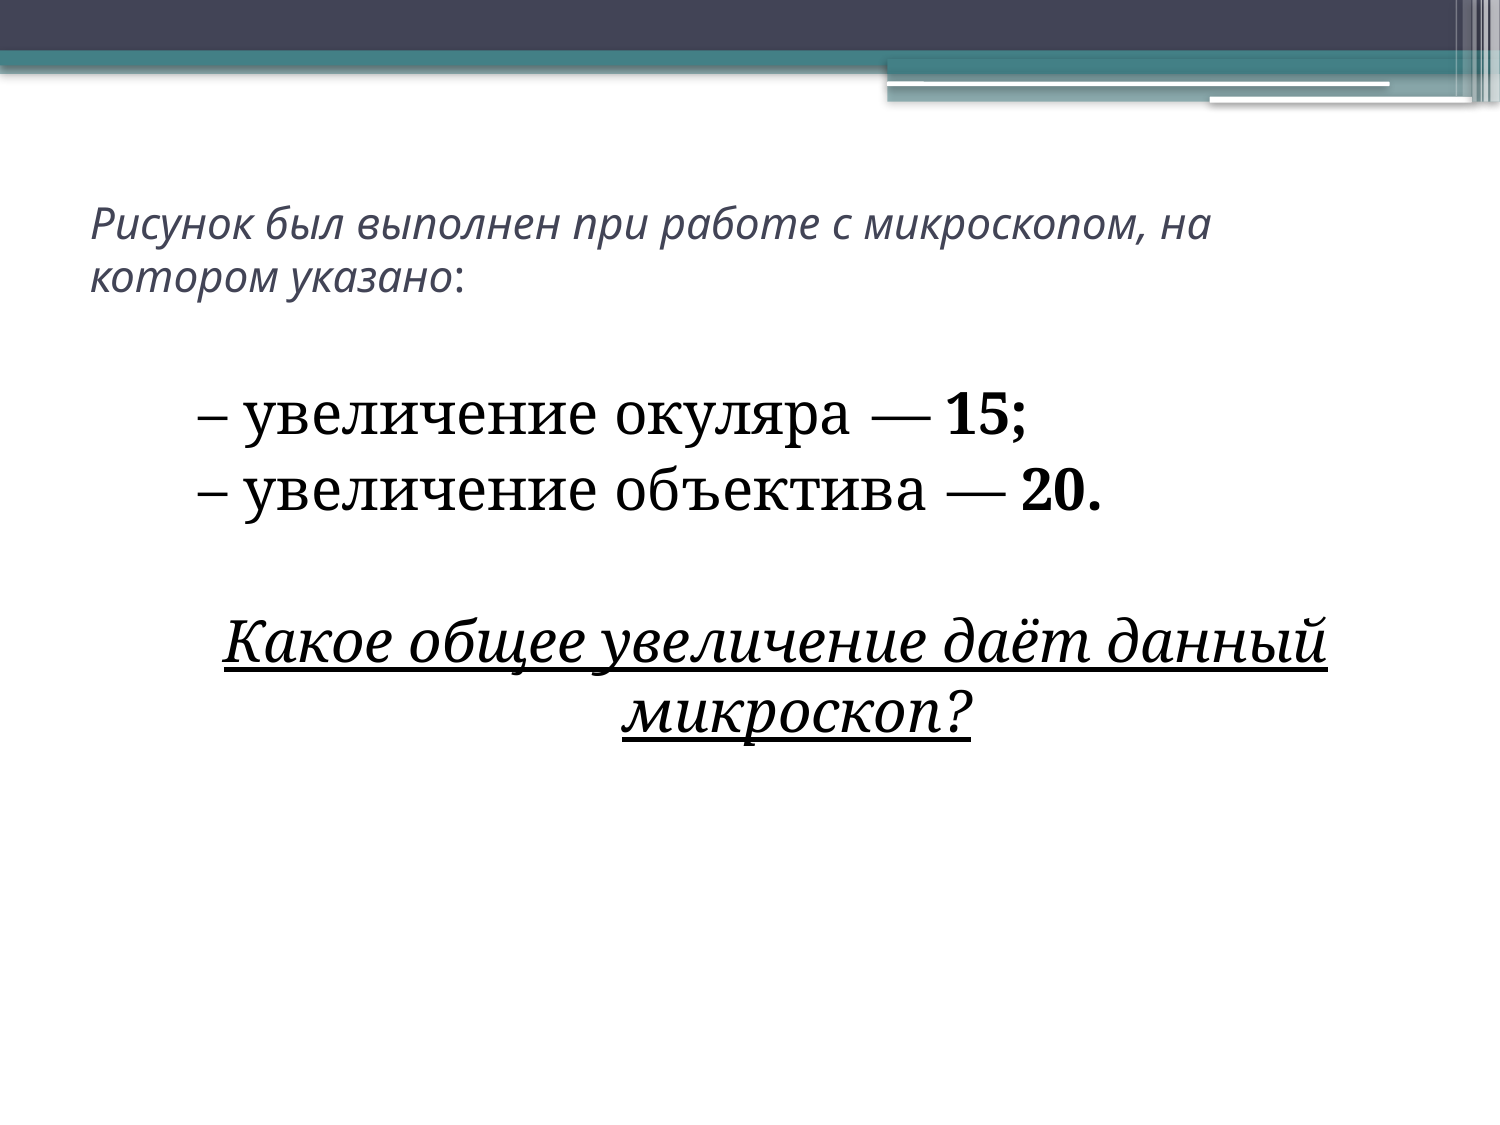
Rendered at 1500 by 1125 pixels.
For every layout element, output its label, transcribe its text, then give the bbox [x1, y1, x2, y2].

list – увеличение окуляра — 15; – увеличение объектива — 20. Какое общее увеличение даёт данный микроскоп? [75, 368, 1459, 1079]
title Рисунок был выполнен при работе с микроскопом, на котором указано: [75, 187, 1425, 363]
